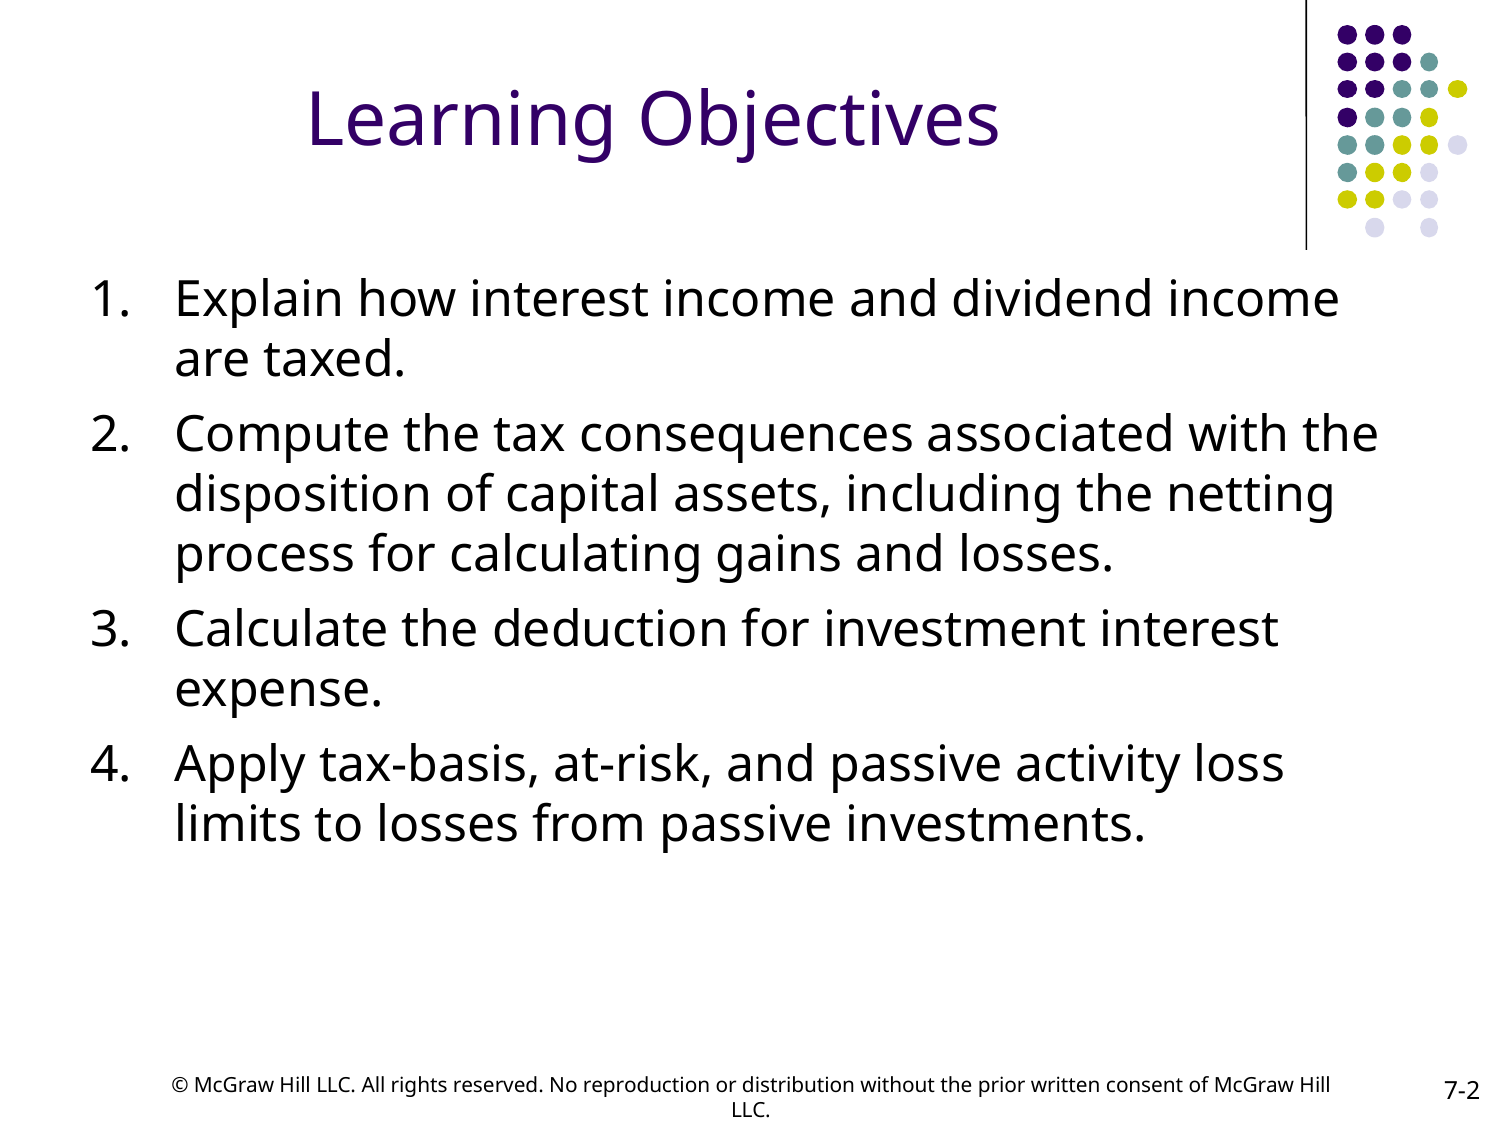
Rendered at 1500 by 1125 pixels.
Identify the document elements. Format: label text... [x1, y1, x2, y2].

slide_number 7-2 [1345, 1061, 1496, 1122]
title Learning Objectives [32, 8, 1275, 234]
list Explain how interest income and dividend income are taxed. Compute the tax consequences associated with the disposition of capital assets, including the netting process for calculating gains and losses. Calculate the deduction for investment interest expense. Apply tax-basis, at-risk, and passive activity loss limits to losses from passive investments. [75, 259, 1425, 1062]
